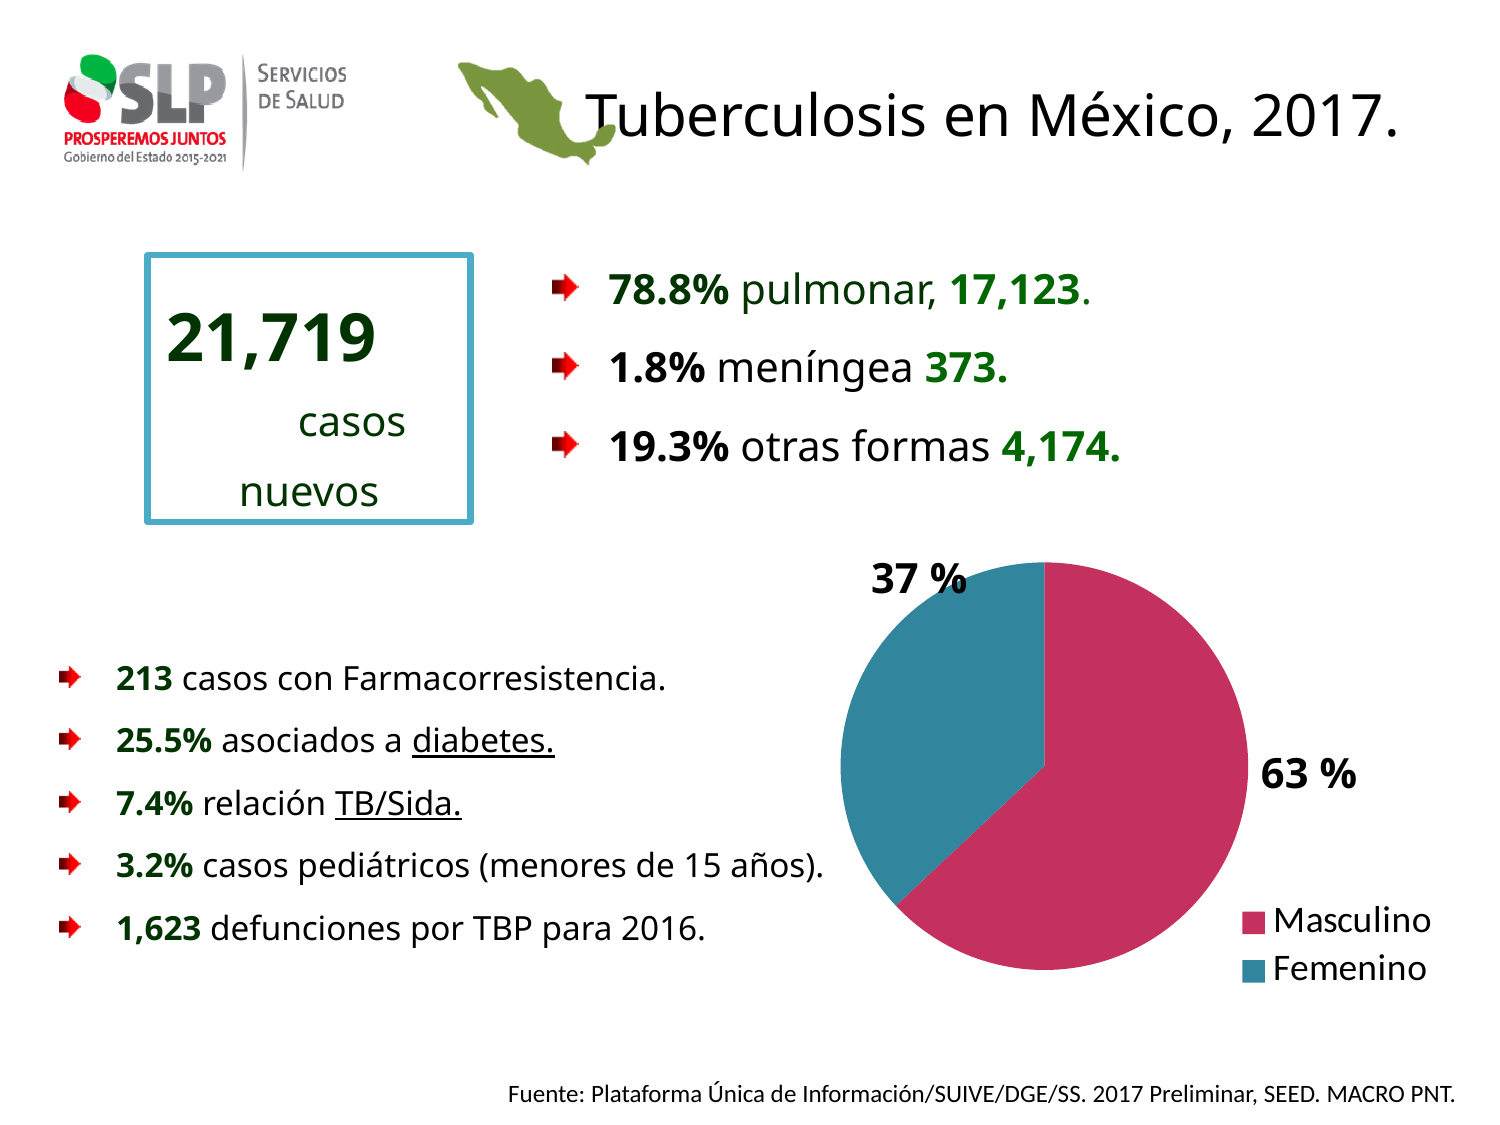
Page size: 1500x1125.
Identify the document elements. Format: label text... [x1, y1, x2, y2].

picture [552, 352, 579, 380]
text_box 213 casos con Farmacorresistencia. 25.5% asociados a diabetes. 7.4% relación TB/Sida. 3.2% casos pediátricos (menores de 15 años). 1,623 defunciones por TBP para 2016. [45, 633, 822, 968]
text_box 21,719 casos nuevos [145, 253, 473, 524]
picture [59, 916, 81, 938]
chart [827, 531, 1490, 1002]
picture [458, 34, 617, 193]
picture [552, 274, 579, 301]
picture [59, 853, 81, 875]
picture [59, 666, 81, 688]
text_box 78.8% pulmonar, 17,123. 1.8% meníngea 373. 19.3% otras formas 4,174. [537, 235, 1296, 477]
picture [64, 54, 346, 173]
title Tuberculosis en México, 2017. [64, 19, 1415, 207]
picture [59, 791, 81, 813]
text_box Fuente: Plataforma Única de Información/SUIVE/DGE/SS. 2017 Preliminar, SEED. MACRO PNT. [0, 1070, 1479, 1116]
picture [59, 728, 81, 750]
picture [552, 431, 579, 458]
